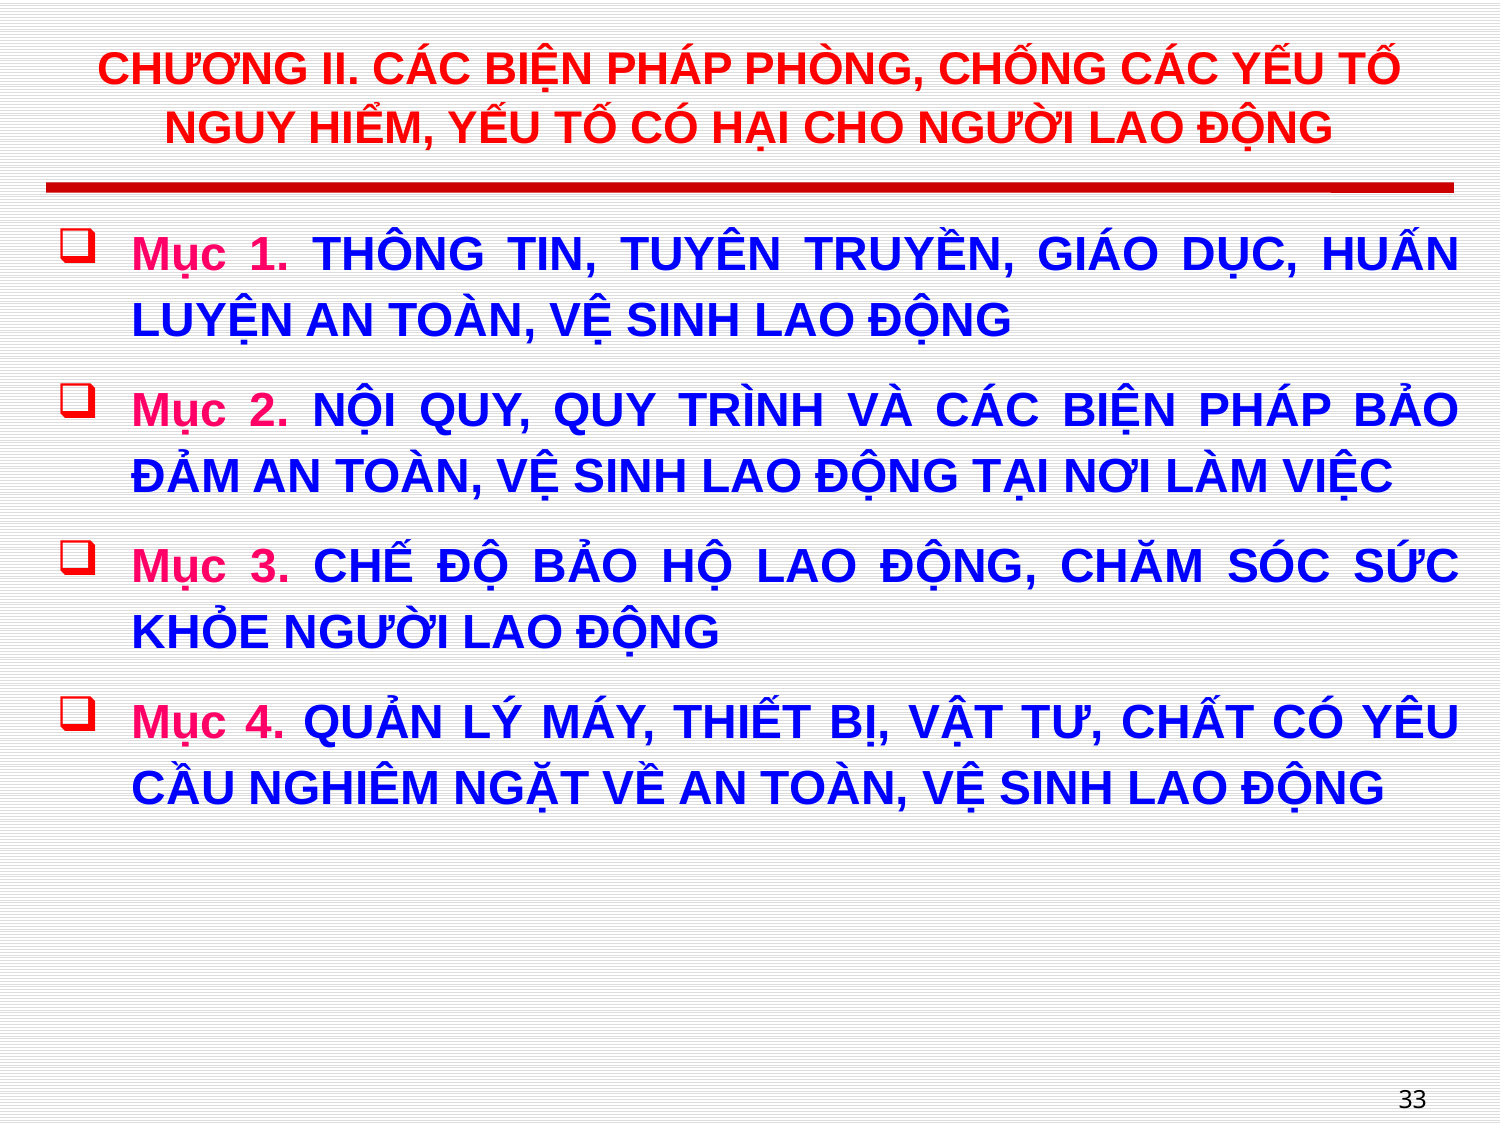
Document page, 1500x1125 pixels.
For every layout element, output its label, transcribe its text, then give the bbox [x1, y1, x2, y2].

title CHƯƠNG II. CÁC BIỆN PHÁP PHÒNG, CHỐNG CÁC YẾU TỐ NGUY HIỂM, YẾU TỐ CÓ HẠI CHO NGƯỜI LAO ĐỘNG [38, 24, 1462, 163]
text_box Mục 1. THÔNG TIN, TUYÊN TRUYỀN, GIÁO DỤC, HUẤN LUYỆN AN TOÀN, VỆ SINH LAO ĐỘNG Mục 2. NỘI QUY, QUY TRÌNH VÀ CÁC BIỆN PHÁP BẢO ĐẢM AN TOÀN, VỆ SINH LAO ĐỘNG TẠI NƠI LÀM VIỆC Mục 3. CHẾ ĐỘ BẢO HỘ LAO ĐỘNG, CHĂM SÓC SỨC KHỎE NGƯỜI LAO ĐỘNG Mục 4. QUẢN LÝ MÁY, THIẾT BỊ, VẬT TƯ, CHẤT CÓ YÊU CẦU NGHIÊM NGẶT VỀ AN TOÀN, VỆ SINH LAO ĐỘNG [23, 199, 1477, 1088]
